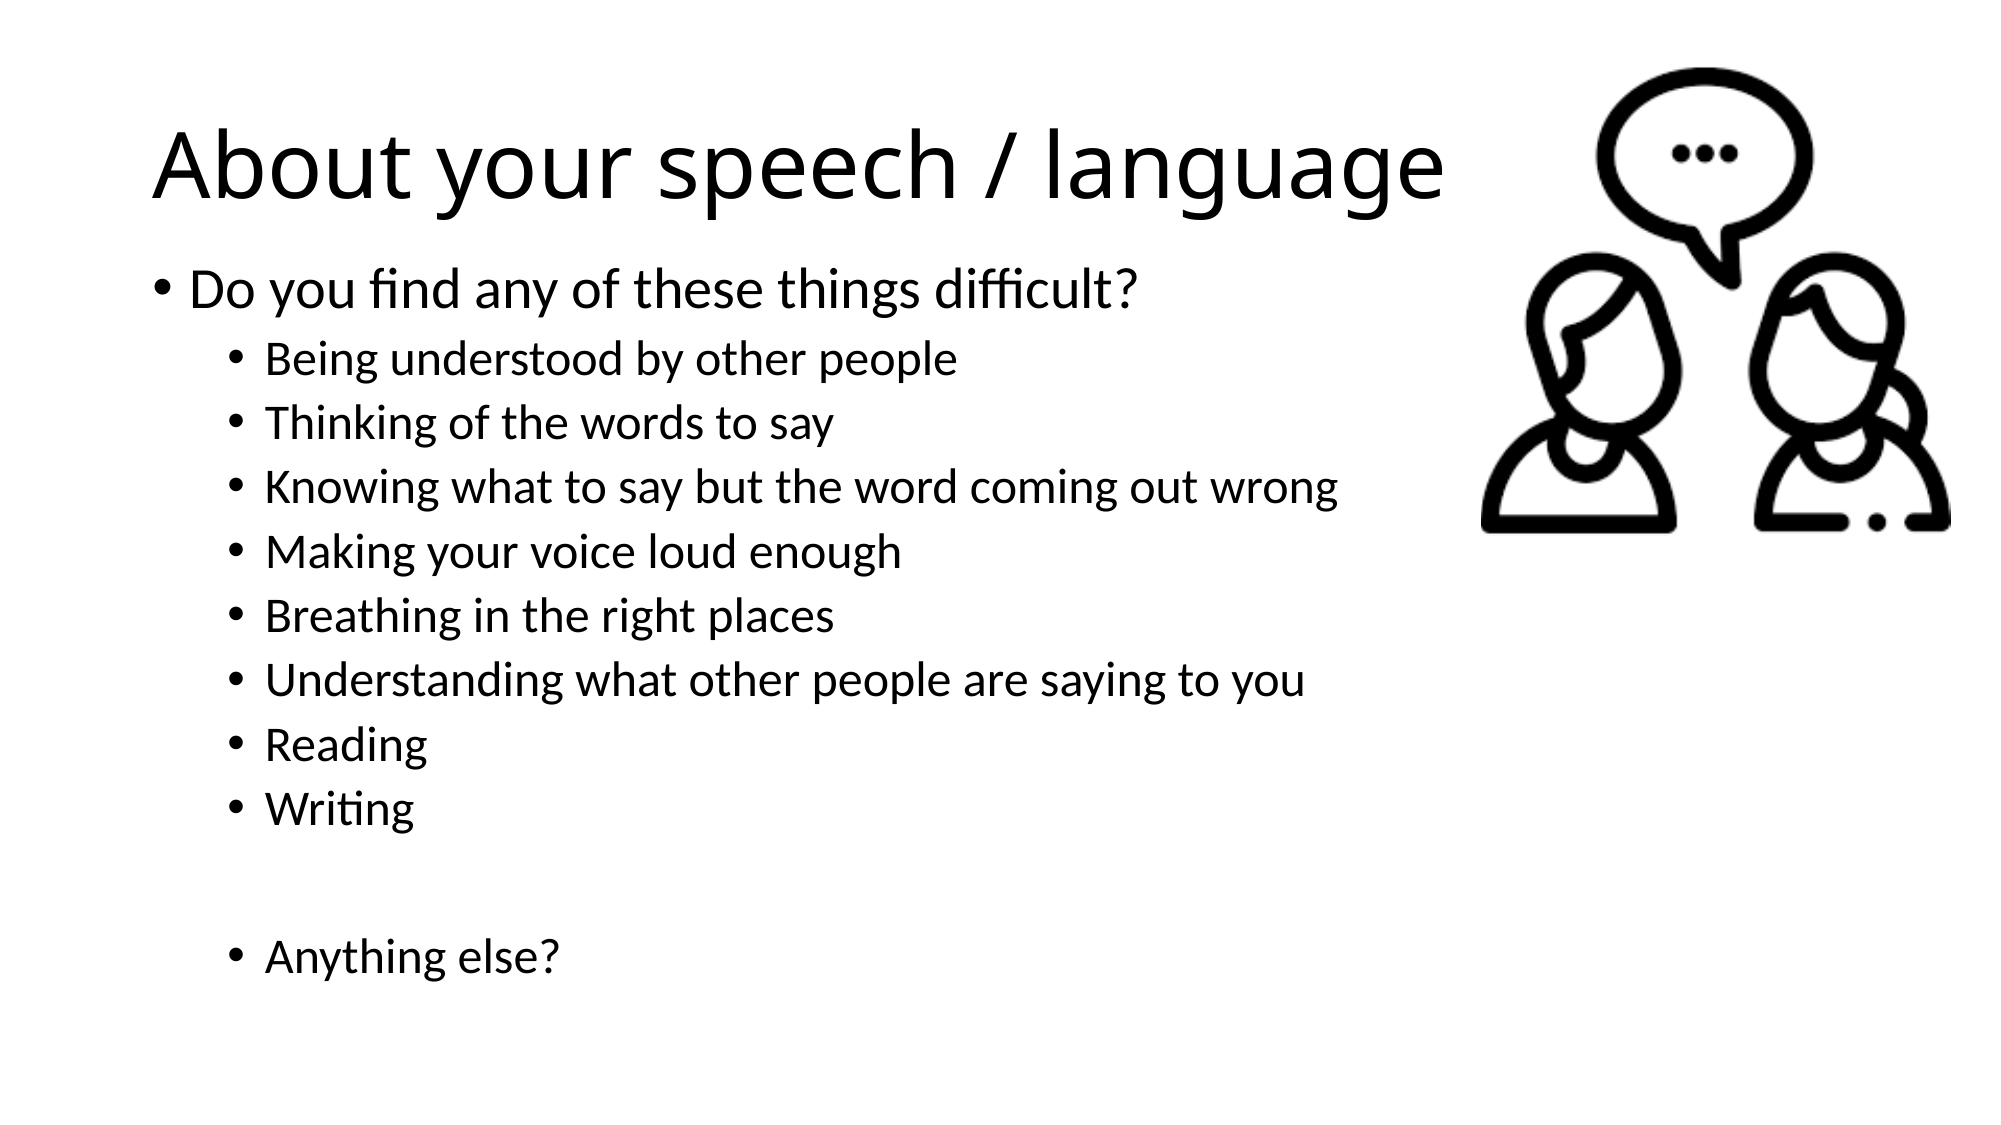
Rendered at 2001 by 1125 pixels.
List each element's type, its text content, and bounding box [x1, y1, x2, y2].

title About your speech / language [137, 59, 1863, 251]
picture [1481, 66, 1951, 536]
list Do you find any of these things difficult? Being understood by other people Thinking of the words to say Knowing what to say but the word coming out wrong Making your voice loud enough Breathing in the right places Understanding what other people are saying to you Reading Writing Anything else? [137, 251, 1863, 1010]
